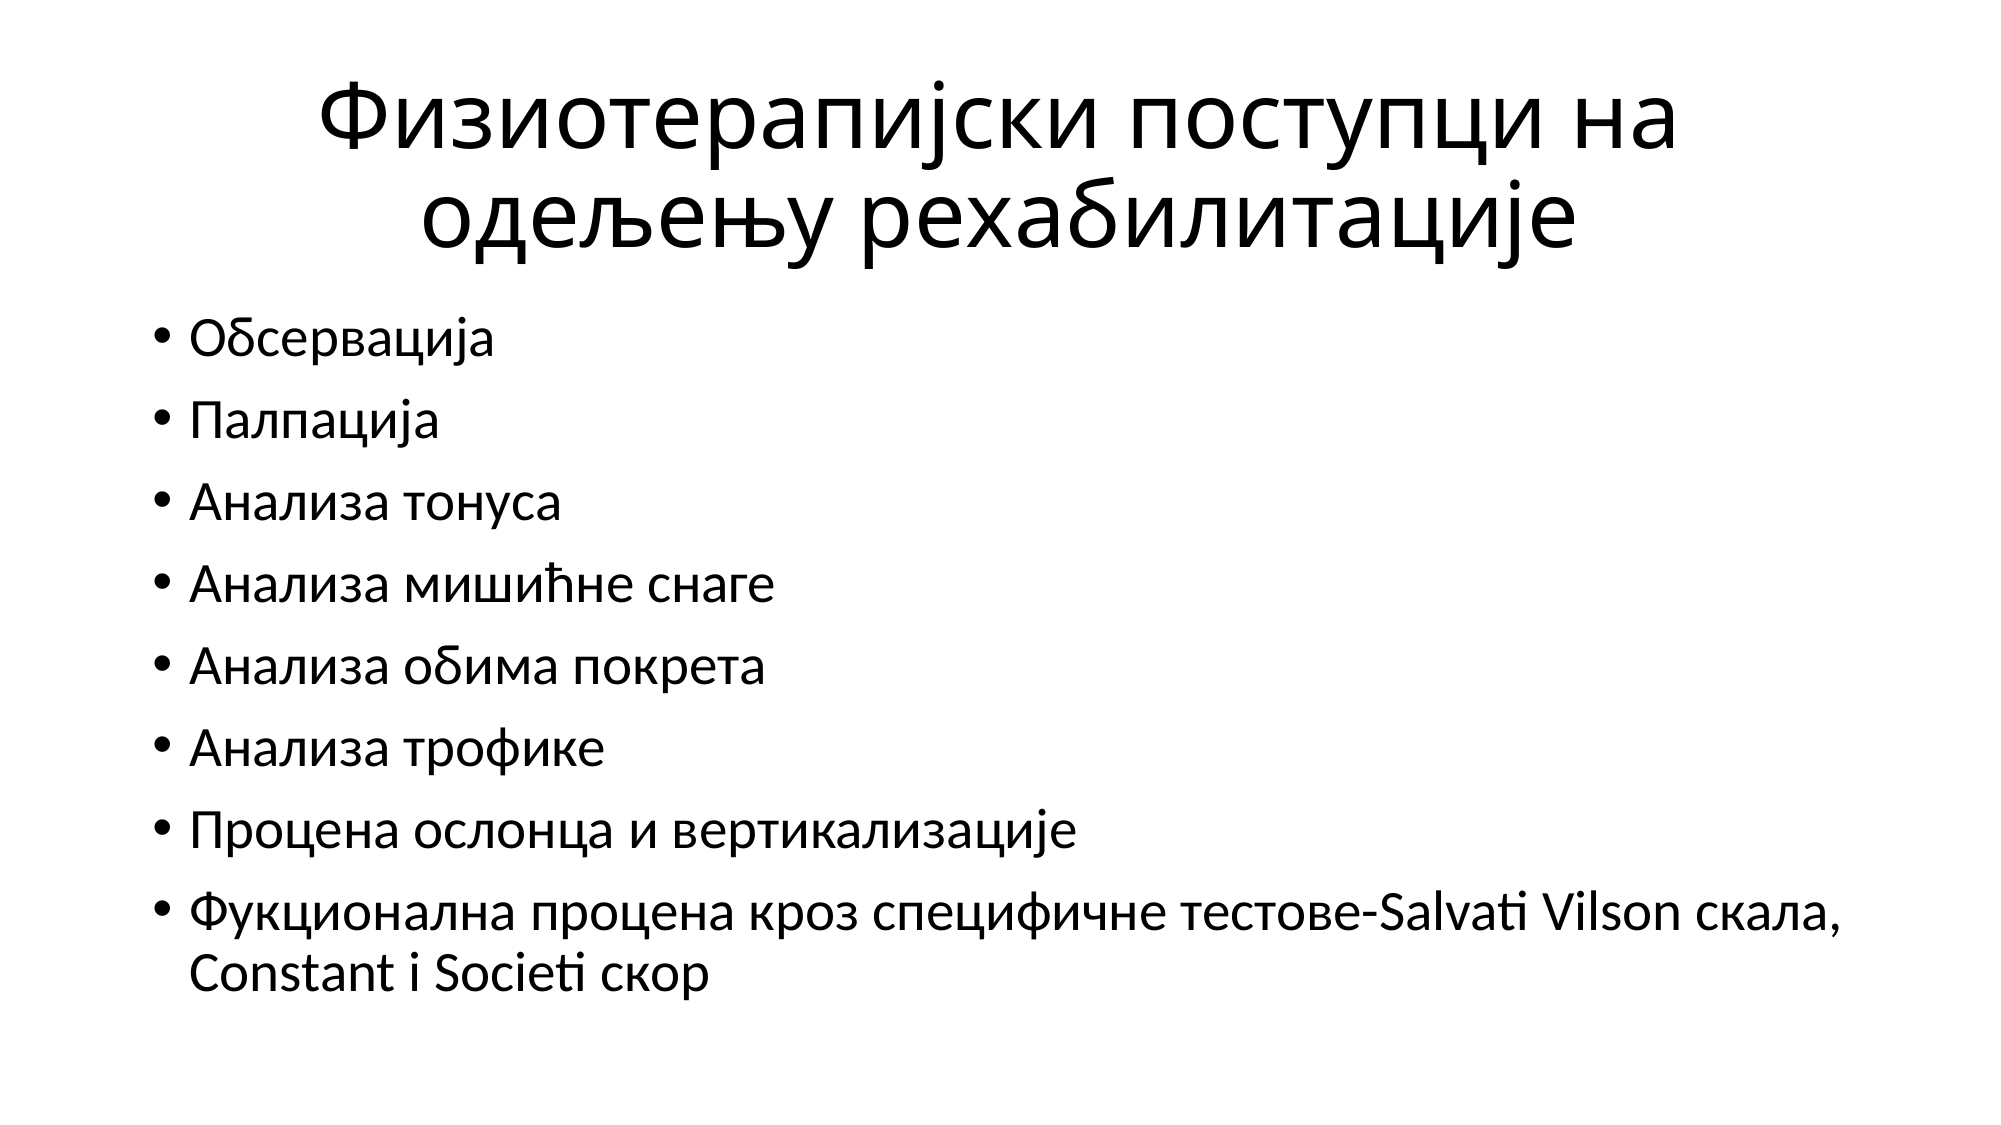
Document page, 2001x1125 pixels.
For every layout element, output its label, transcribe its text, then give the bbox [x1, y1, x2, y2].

title Физиотерапијски поступци на одељењу рехабилитације [137, 59, 1863, 278]
list Обсервација Палпација Анализа тонуса Анализа мишићне снаге Анализа обима покрета Анализа трофике Процена ослонца и вертикализације Фукционална процена кроз специфичне тестове-Salvati Vilson скала, Constant i Societi скор [137, 299, 1863, 1014]
